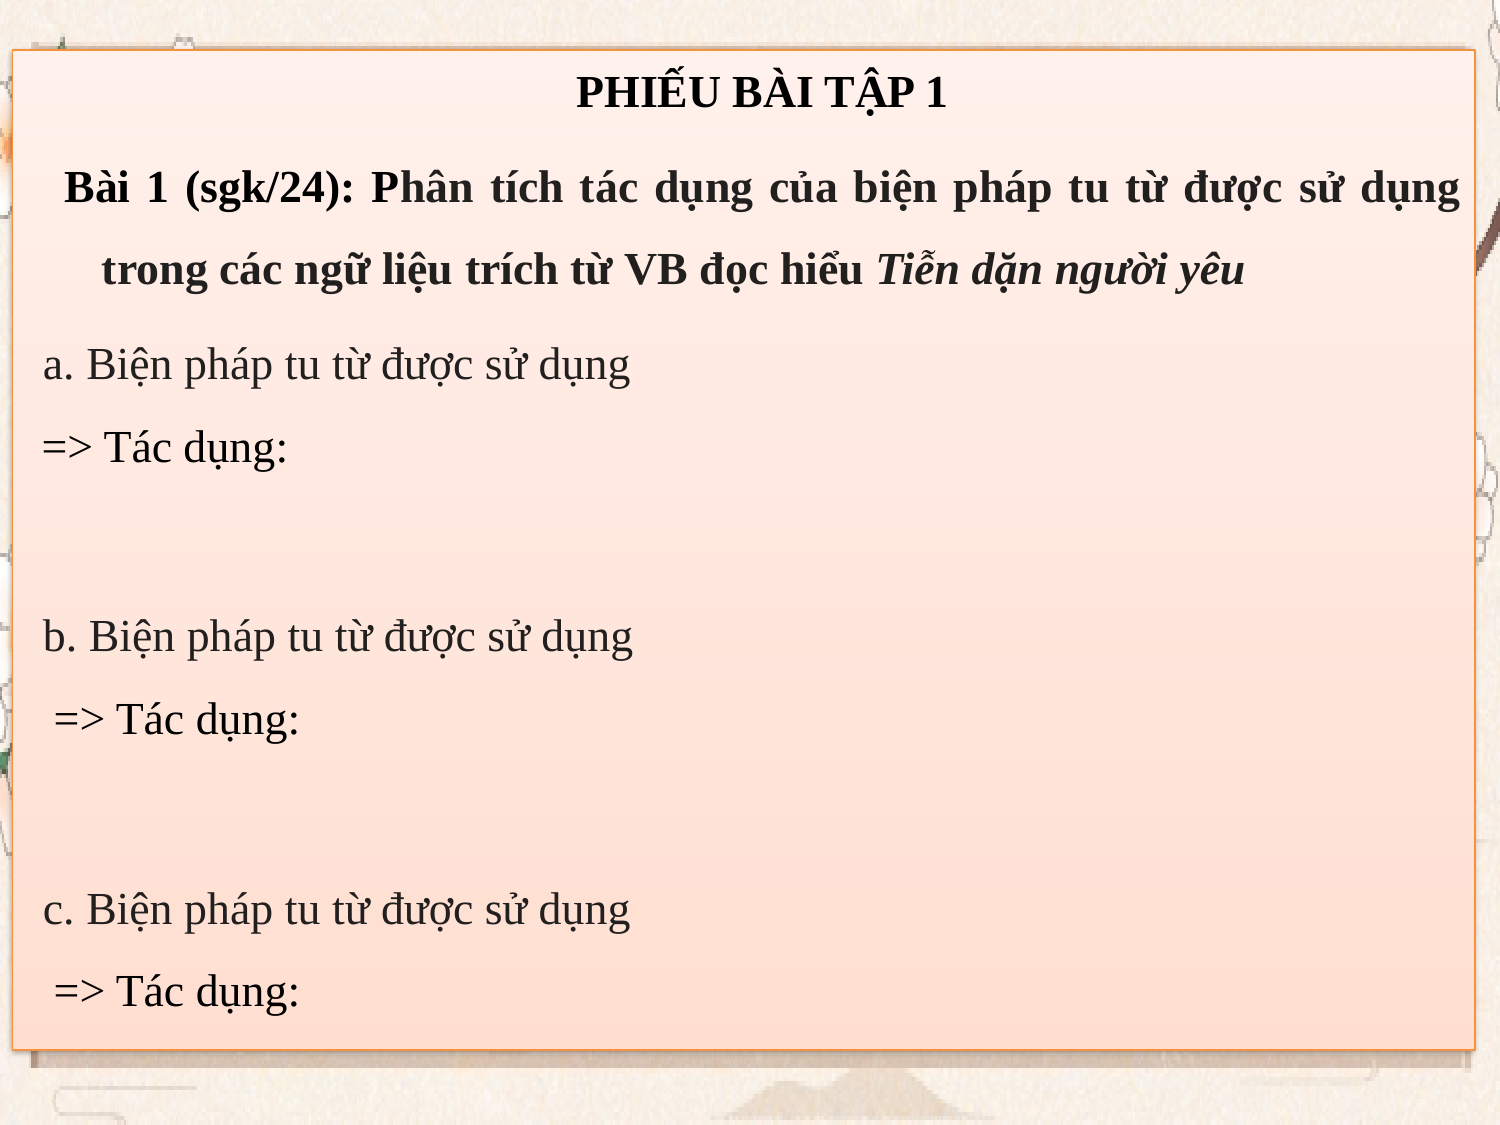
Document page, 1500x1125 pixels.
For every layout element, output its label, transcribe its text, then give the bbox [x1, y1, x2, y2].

picture [0, 0, 1500, 1125]
text_box PHIẾU BÀI TẬP 1 Bài 1 (sgk/24): Phân tích tác dụng của biện pháp tu từ được sử dụng trong các ngữ liệu trích từ VB đọc hiểu Tiễn dặn người yêu a. Biện pháp tu từ được sử dụng => Tác dụng: b. Biện pháp tu từ được sử dụng => Tác dụng: c. Biện pháp tu từ được sử dụng => Tác dụng: [12, 49, 1476, 1051]
